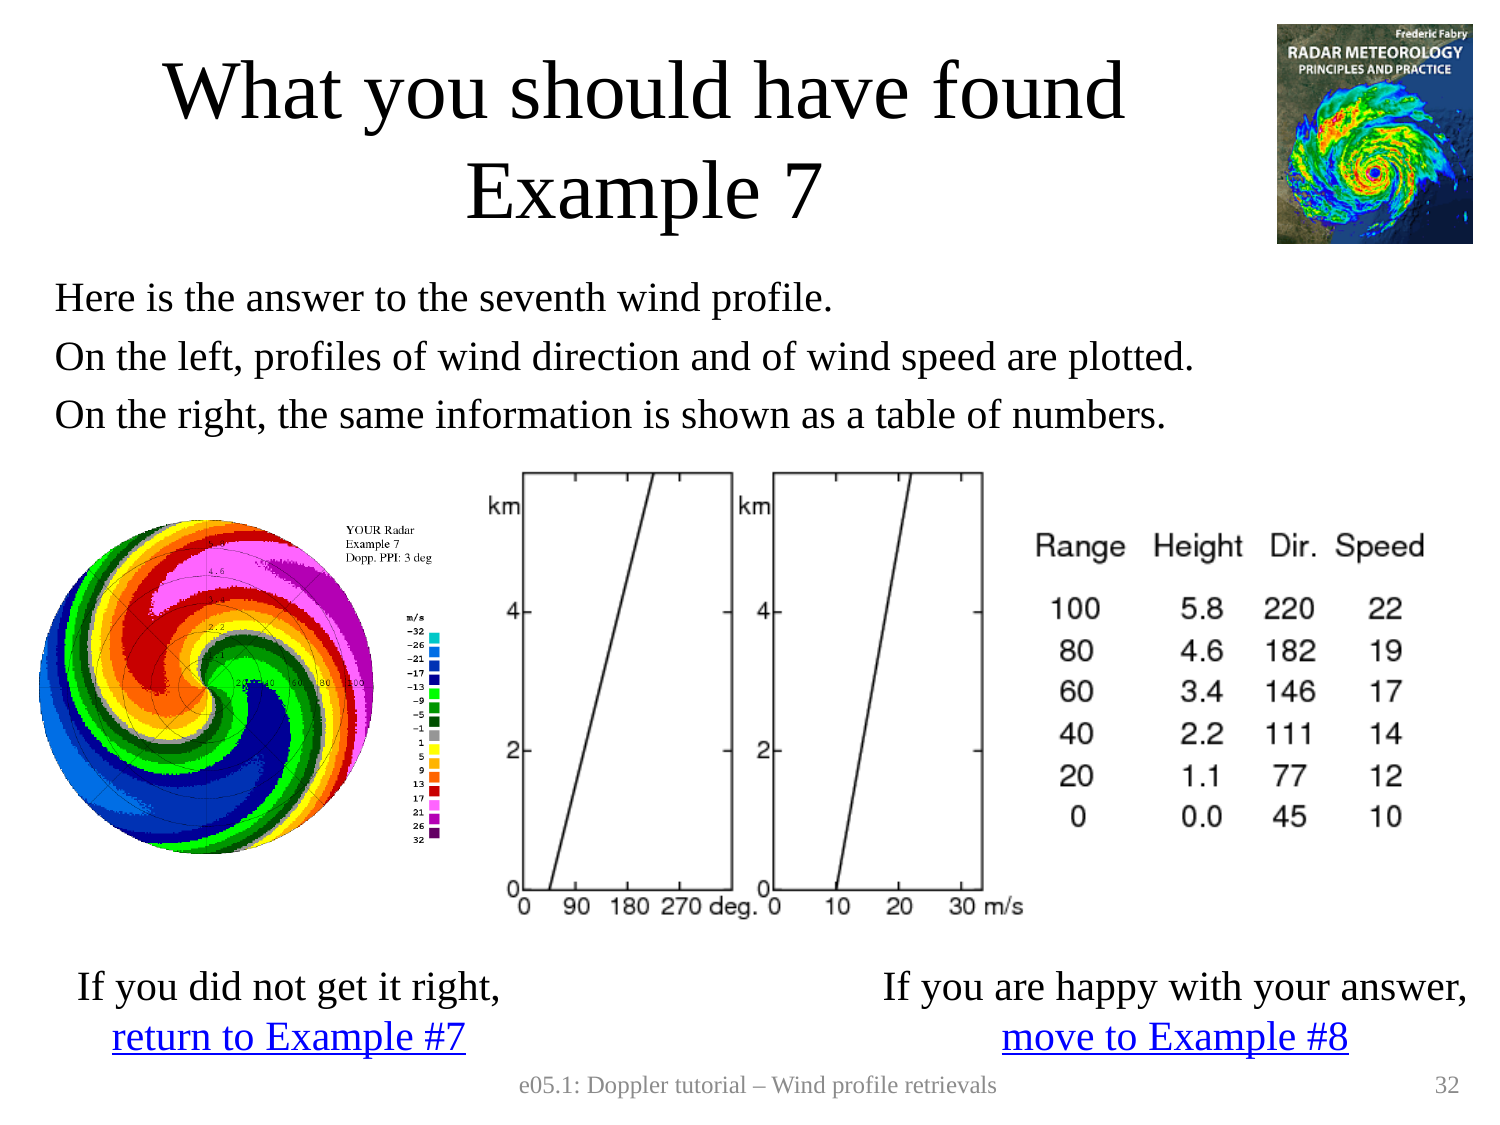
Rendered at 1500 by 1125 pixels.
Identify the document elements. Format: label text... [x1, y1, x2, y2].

footer e05.1: Doppler tutorial – Wind profile retrievals [169, 1053, 1348, 1113]
text_box If you did not get it right, return to Example #7 [41, 951, 537, 1078]
title What you should have found Example 7 [39, 26, 1250, 244]
picture [1277, 24, 1473, 244]
list Here is the answer to the seventh wind profile. On the left, profiles of wind direction and of wind speed are plotted. On the right, the same information is shown as a table of numbers. [39, 262, 1475, 453]
slide_number 32 [1374, 1078, 1475, 1113]
picture [488, 451, 1494, 933]
picture [39, 520, 440, 855]
text_box If you are happy with your answer, move to Example #8 [864, 951, 1487, 1078]
